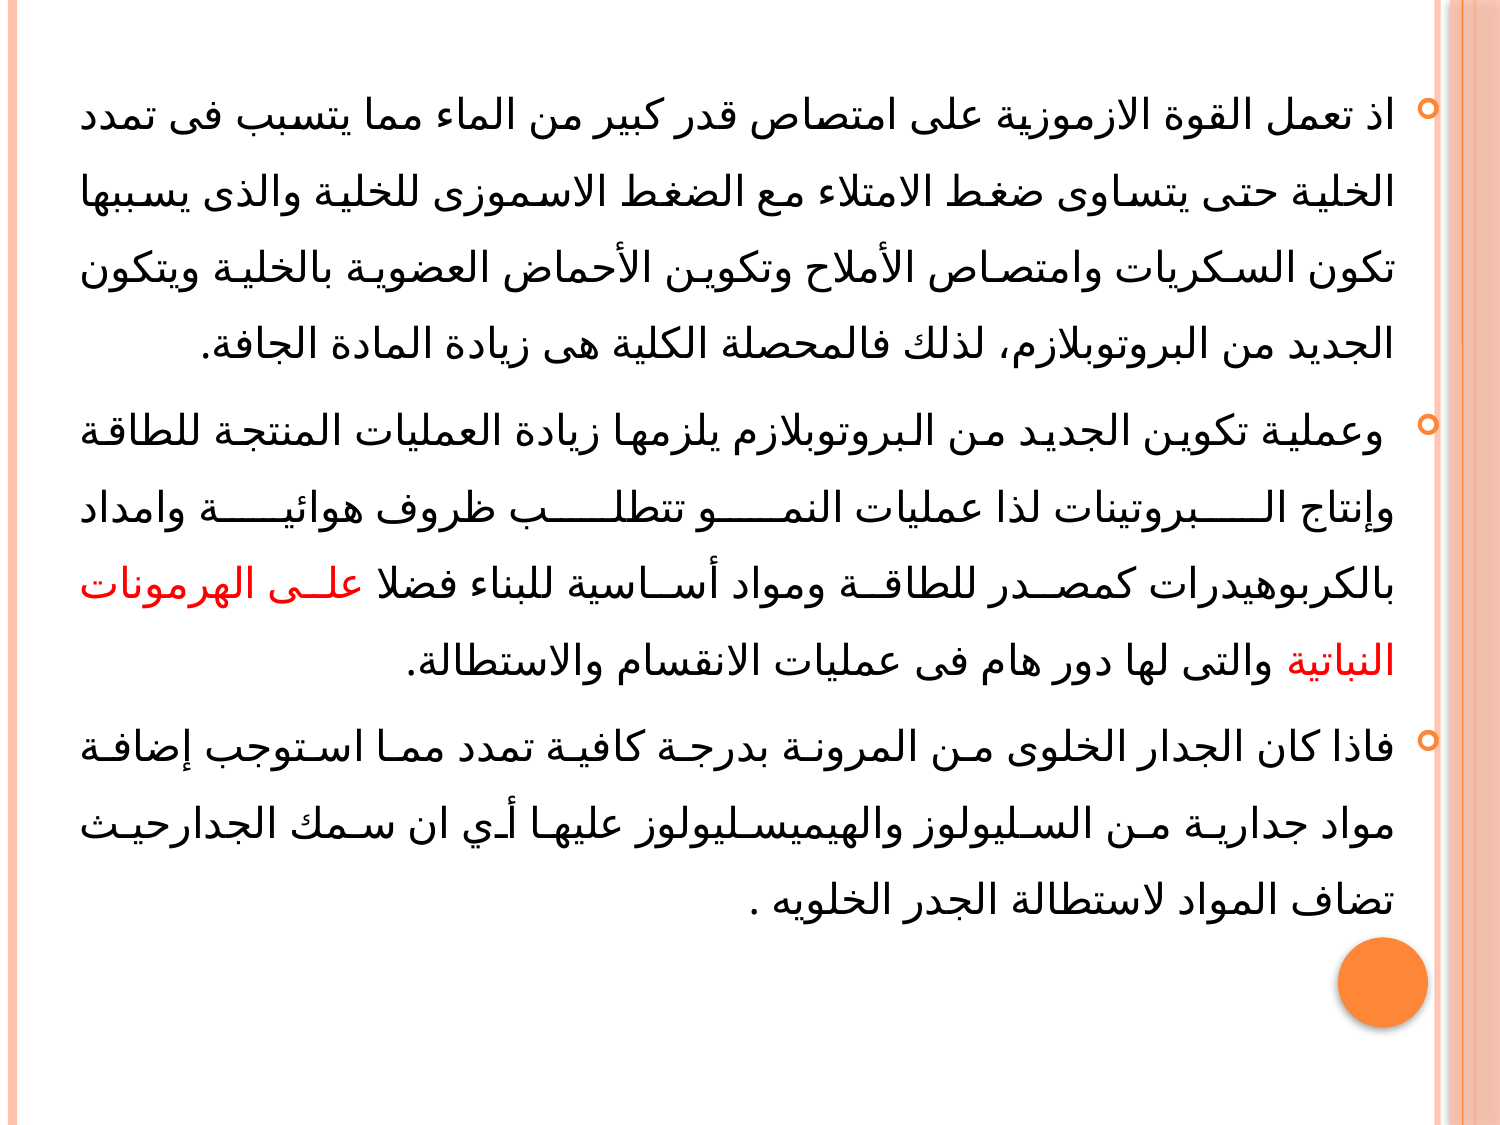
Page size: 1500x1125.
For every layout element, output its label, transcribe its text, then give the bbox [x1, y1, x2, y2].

text_box اذ تعمل القوة الازموزیة على امتصاص قدر كبیر من الماء مما یتسبب فى تمدد الخلیة حتى یتساوى ضغط الامتلاء مع الضغط الاسموزى للخلیة والذى یسببھا تكون السكریات وامتصاص الأملاح وتكوین الأحماض العضویة بالخلیة ویتكون الجدید من البروتوبلازم، لذلك فالمحصلة الكلیة ھى زیادة المادة الجافة. وعملیة تكوین الجدید من البروتوبلازم یلزمھا زیادة العملیات المنتجة للطاقة وإنتاج البروتینات لذا عملیات النمو تتطلب ظروف ھوائیة وامداد بالكربوھیدرات كمصدر للطاقة ومواد أساسیة للبناء فضلا على الھرمونات النباتیة والتى لھا دور ھام فى عملیات الانقسام والاستطالة. فاذا كان الجدار الخلوى من المرونة بدرجة كافیة تمدد مما استوجب إضافة مواد جداریة من السلیولوز والھیمیسلیولوز علیھا أي ان سمك الجدارحيث تضاف المواد لاستطالة الجدر الخلويه . [64, 54, 1453, 947]
